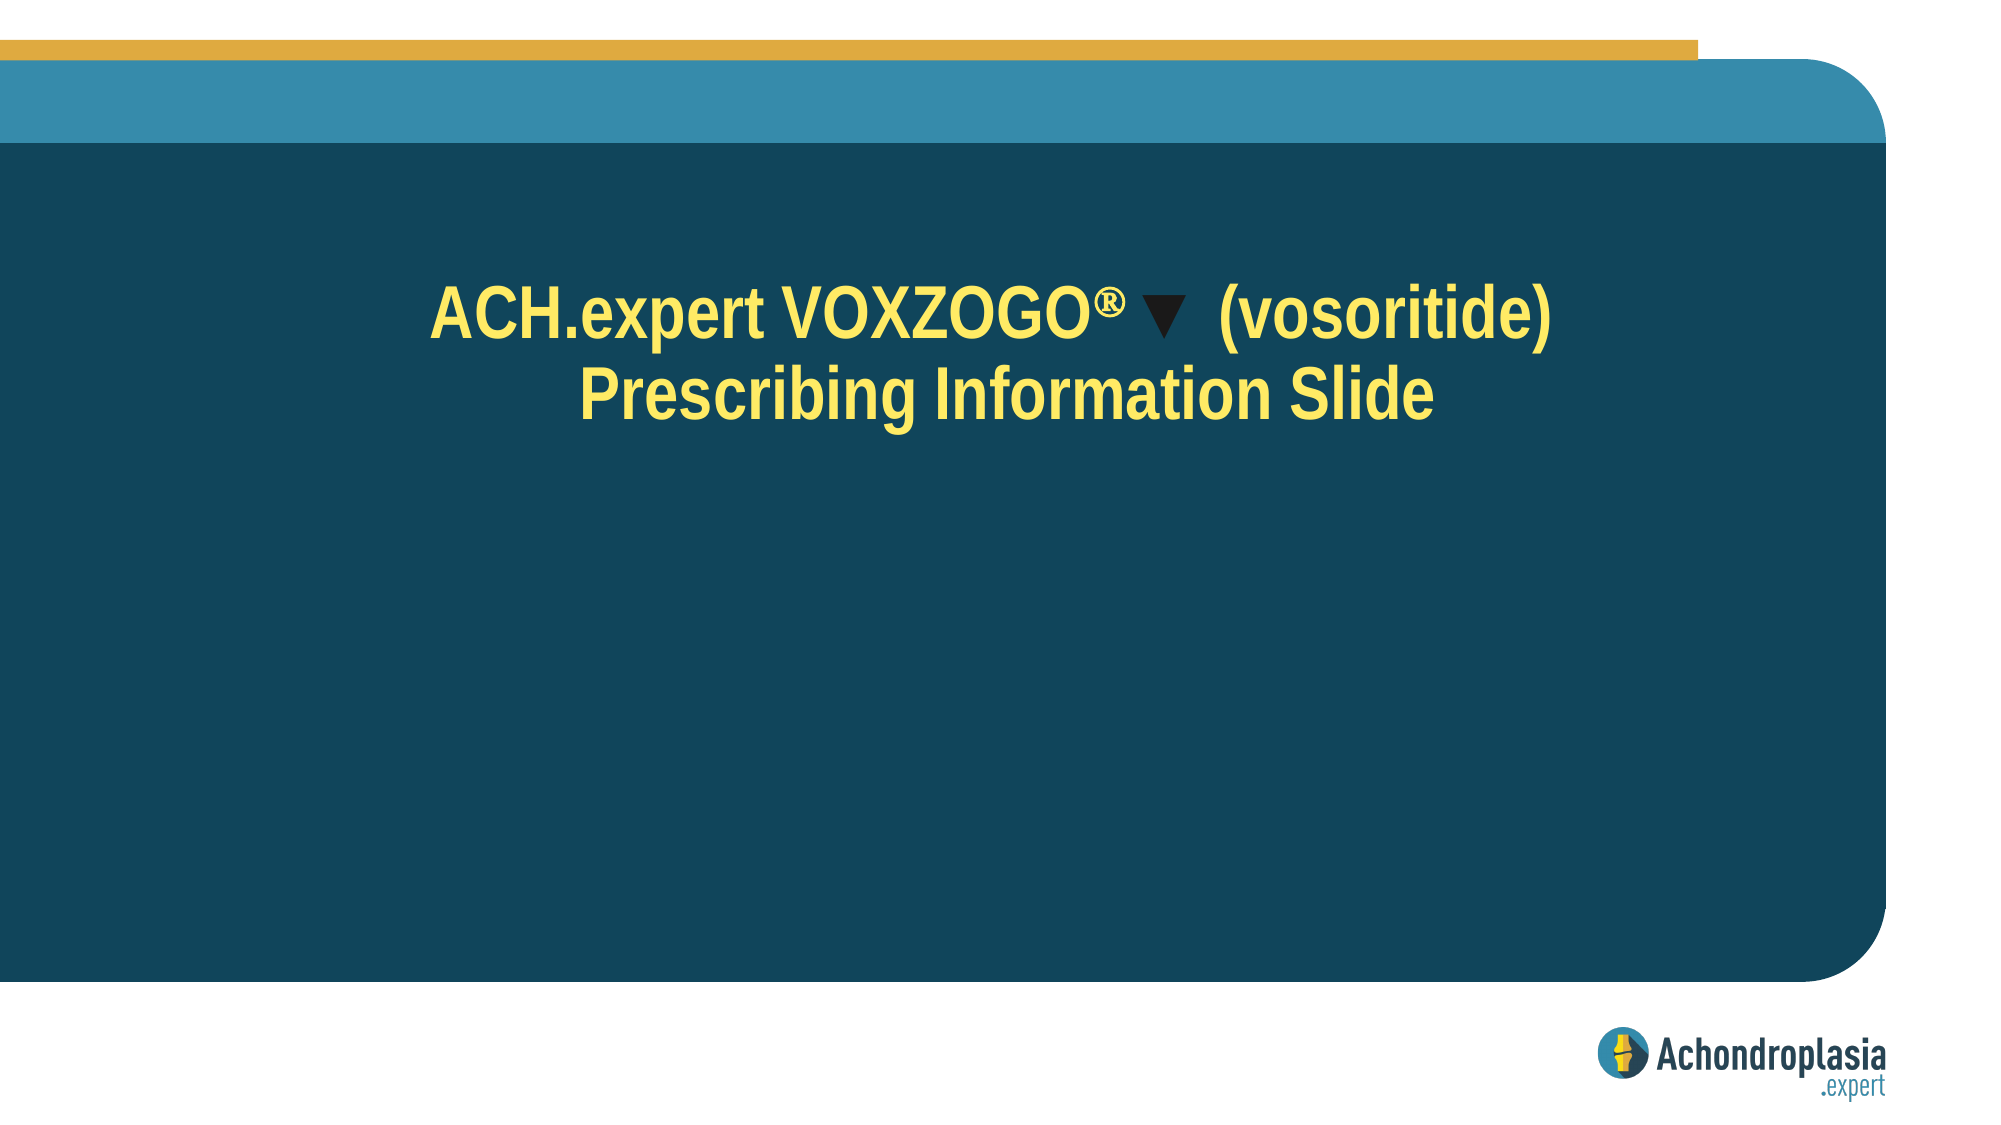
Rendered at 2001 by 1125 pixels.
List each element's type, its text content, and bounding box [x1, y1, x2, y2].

picture [1597, 1027, 1886, 1102]
title ACH.expert VOXZOGO▼ (vosoritide) Prescribing Information Slide [114, 184, 1886, 444]
